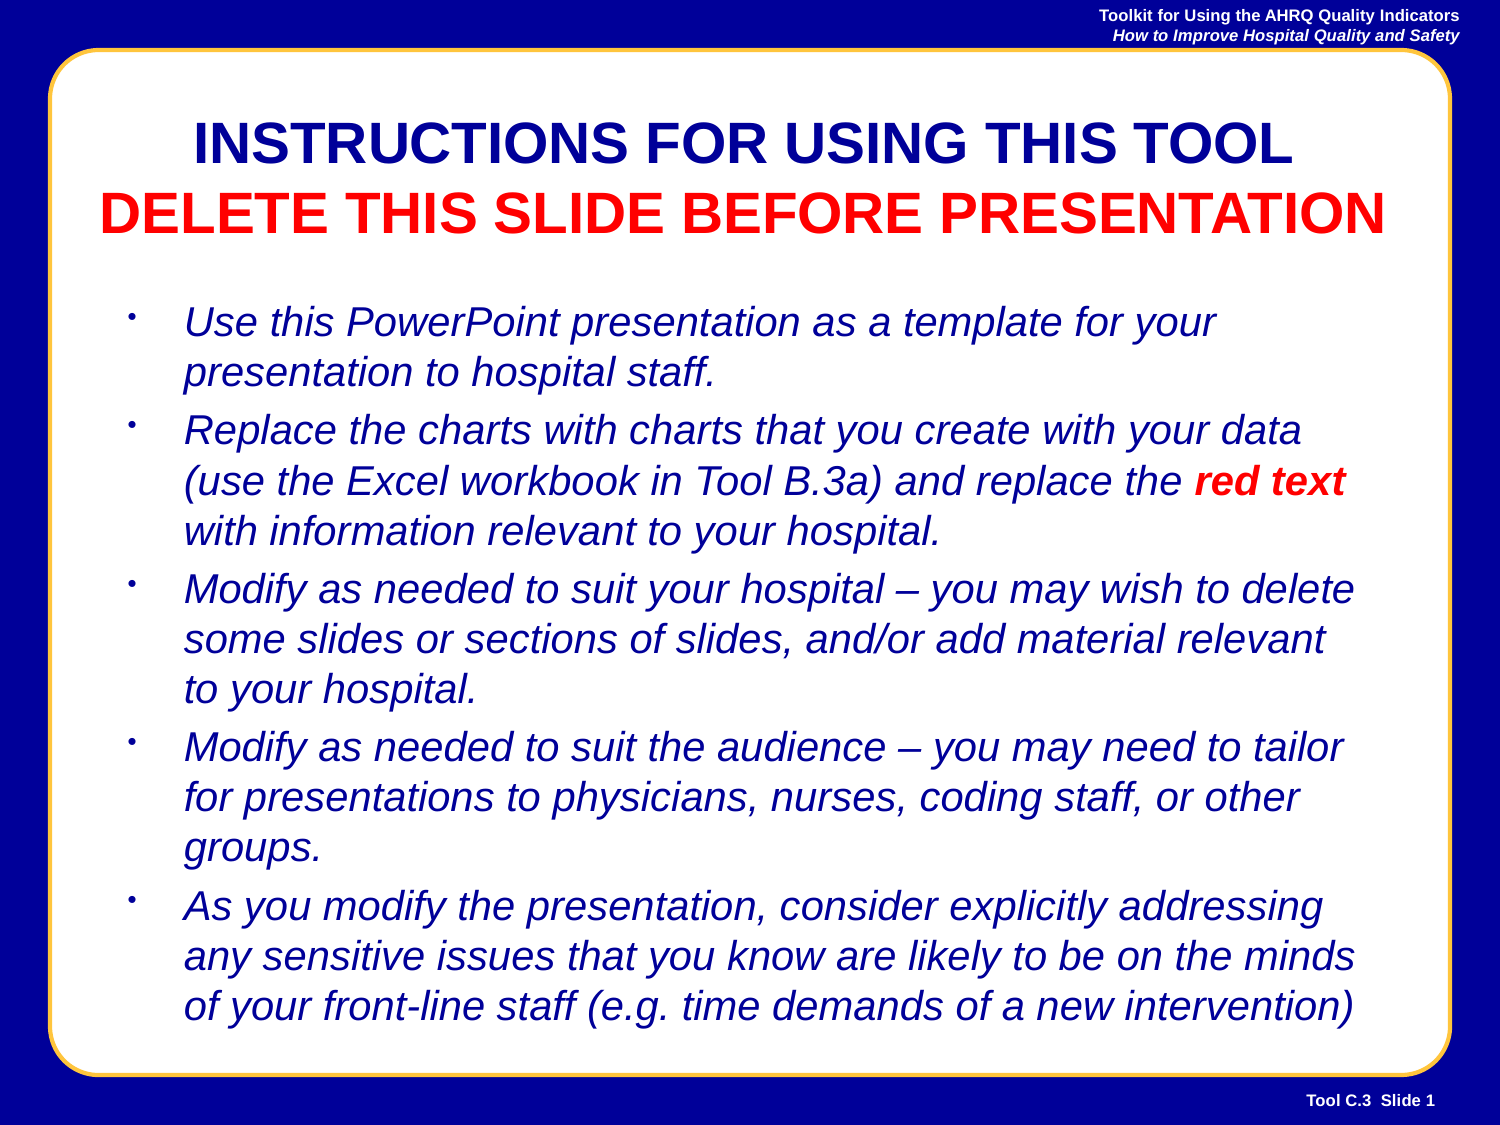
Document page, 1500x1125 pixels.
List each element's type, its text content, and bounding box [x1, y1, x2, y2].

title INSTRUCTIONS FOR USING THIS TOOL DELETE THIS SLIDE BEFORE PRESENTATION [62, 99, 1426, 251]
list Use this PowerPoint presentation as a template for your presentation to hospital staff. Replace the charts with charts that you create with your data (use the Excel workbook in Tool B.3a) and replace the red text with information relevant to your hospital. Modify as needed to suit your hospital – you may wish to delete some slides or sections of slides, and/or add material relevant to your hospital. Modify as needed to suit the audience – you may need to tailor for presentations to physicians, nurses, coding staff, or other groups. As you modify the presentation, consider explicitly addressing any sensitive issues that you know are likely to be on the minds of your front-line staff (e.g. time demands of a new intervention) [112, 287, 1388, 1038]
